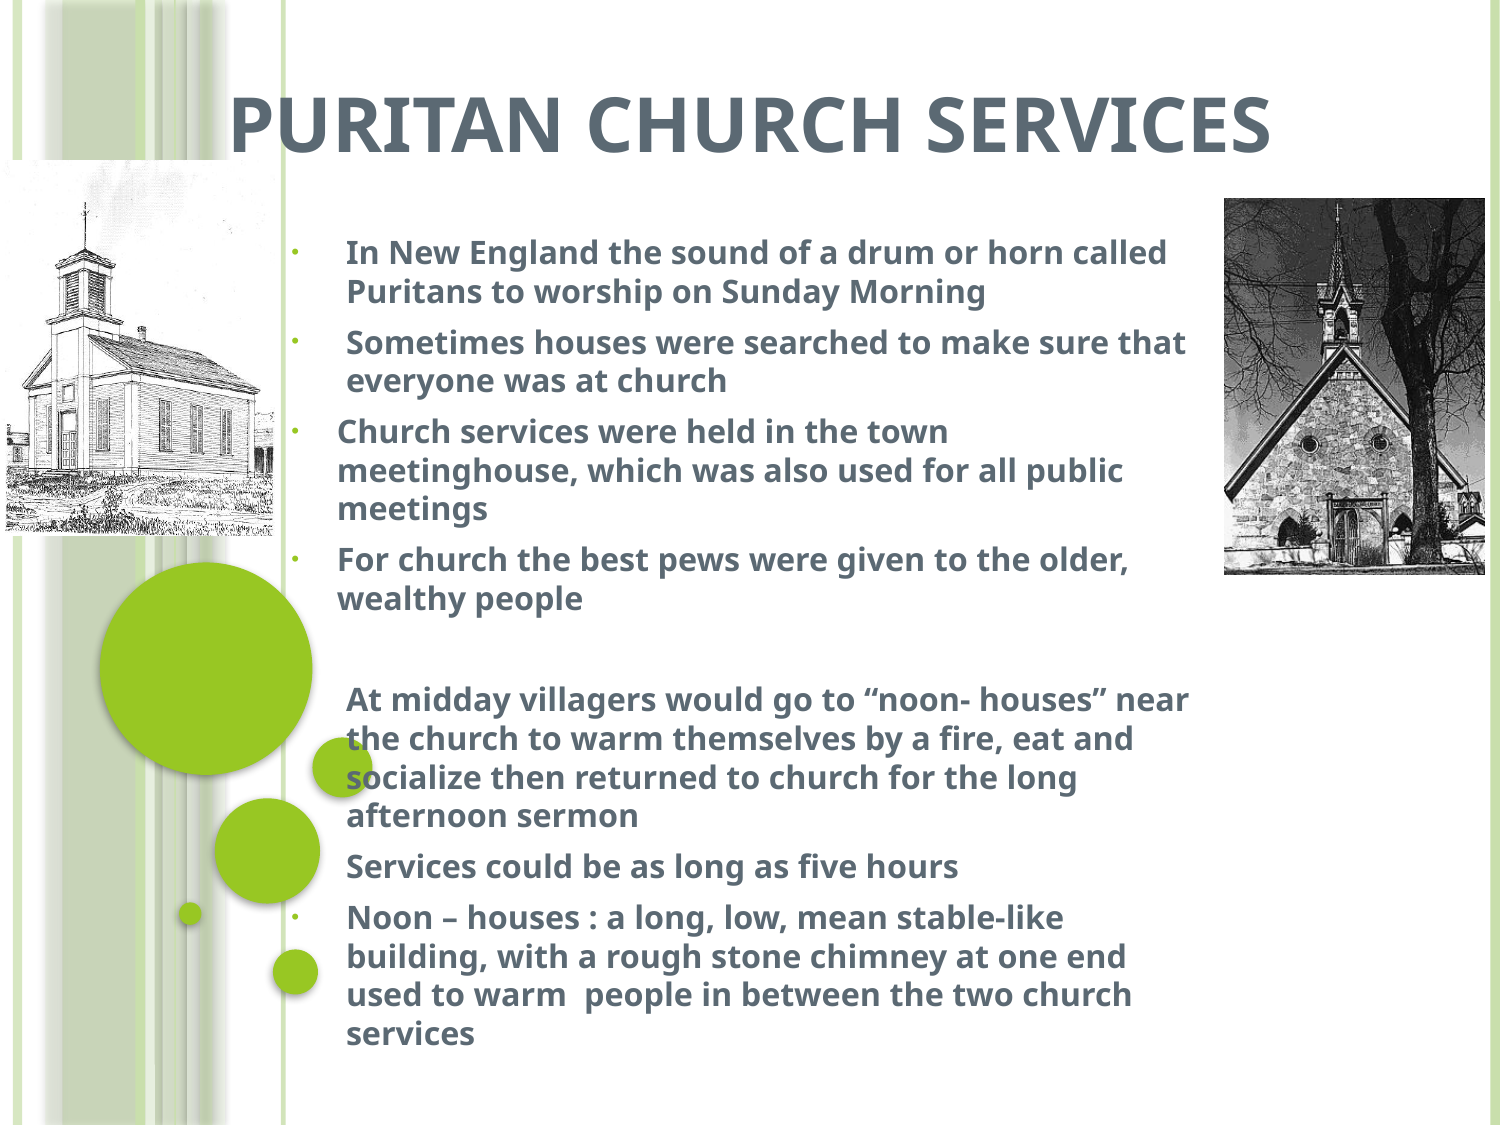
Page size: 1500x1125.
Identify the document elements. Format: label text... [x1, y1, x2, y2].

picture [0, 159, 278, 536]
title Puritan Church Services [212, 5, 1438, 175]
subtitle In New England the sound of a drum or horn called Puritans to worship on Sunday Morning Sometimes houses were searched to make sure that everyone was at church Church services were held in the town meetinghouse, which was also used for all public meetings For church the best pews were given to the older, wealthy people At midday villagers would go to “noon- houses” near the church to warm themselves by a fire, eat and socialize then returned to church for the long afternoon sermon Services could be as long as five hours Noon – houses : a long, low, mean stable-like building, with a rough stone chimney at one end used to warm people in between the two church services [276, 224, 1213, 1063]
picture [1224, 198, 1485, 576]
